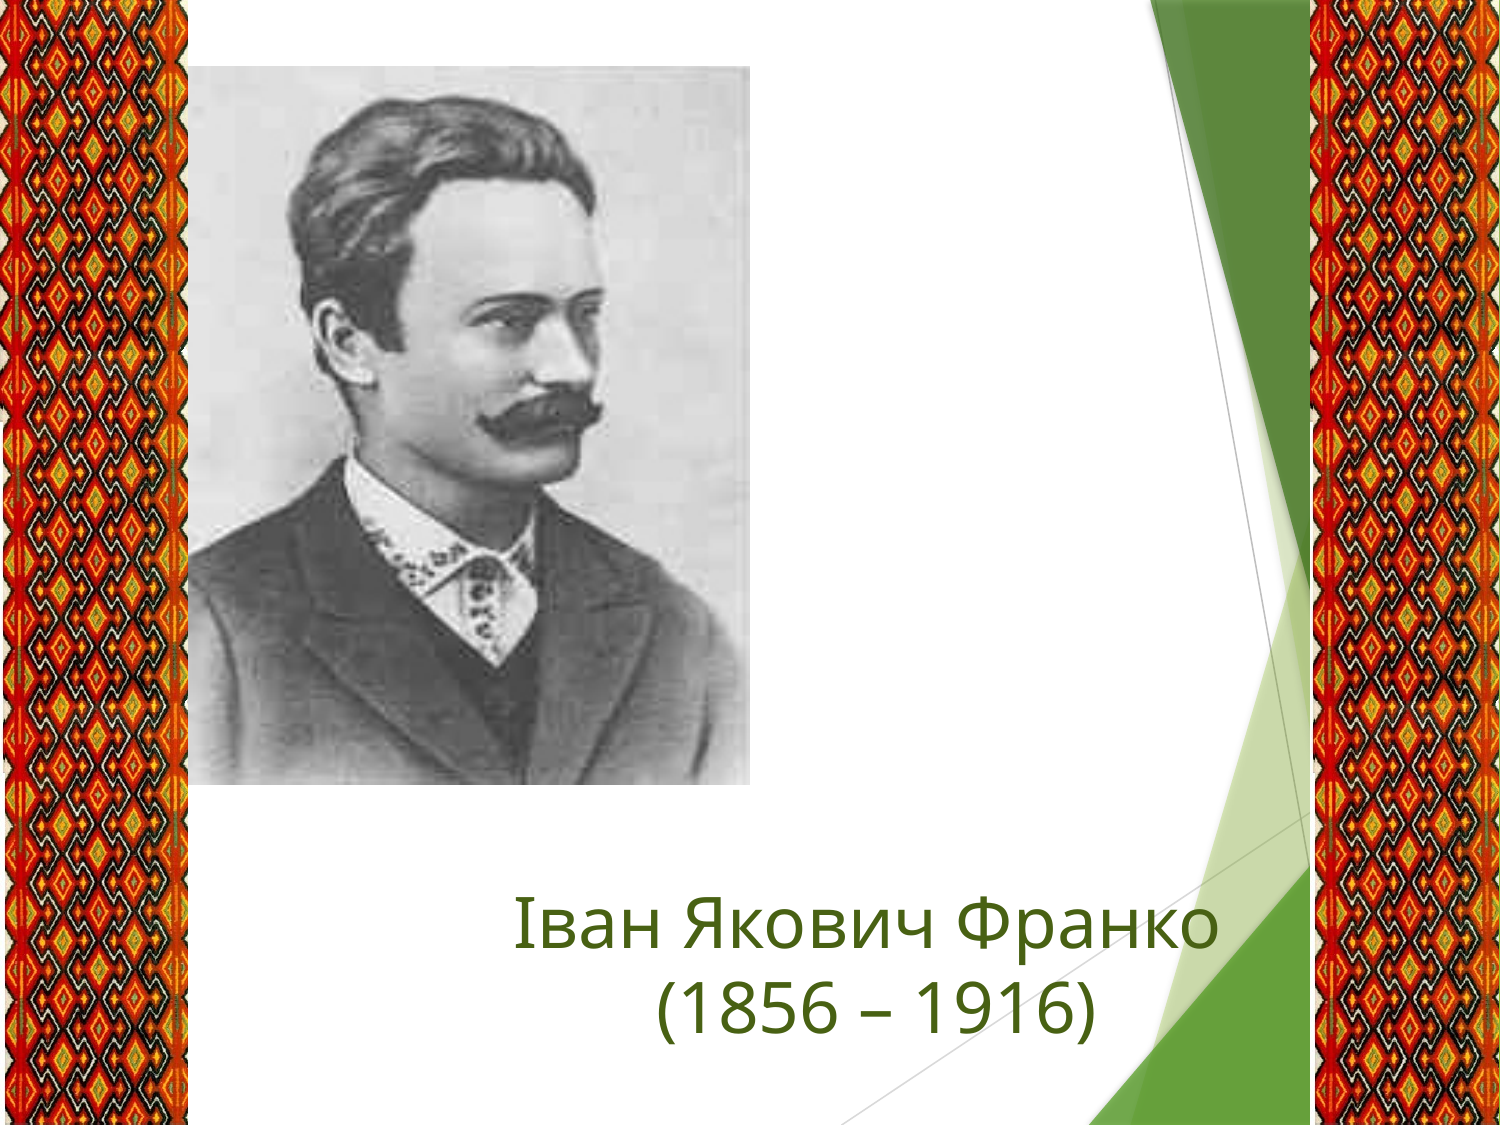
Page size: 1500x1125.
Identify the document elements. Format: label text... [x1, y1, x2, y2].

slide_number 4 [1074, 1025, 1305, 1100]
picture [0, 0, 188, 1125]
picture [1310, 0, 1499, 1125]
title Іван Якович Франко (1856 – 1916) [442, 869, 1305, 1057]
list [191, 65, 751, 786]
